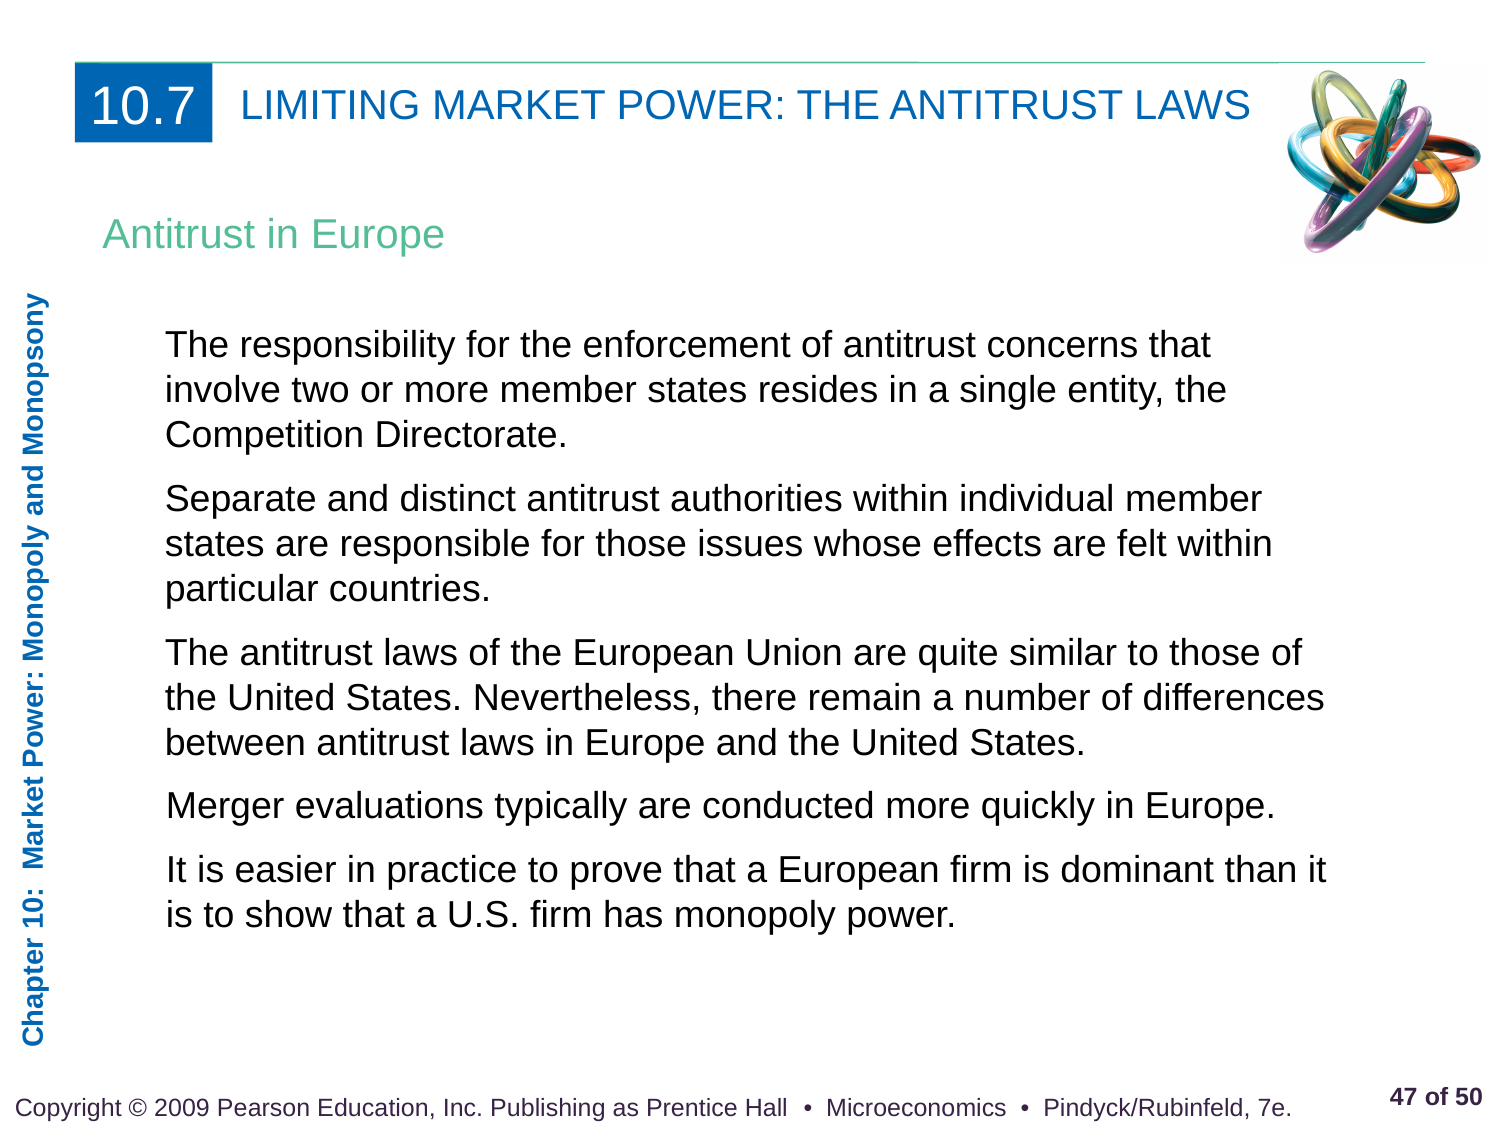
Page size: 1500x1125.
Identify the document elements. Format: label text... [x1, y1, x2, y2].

text_box The responsibility for the enforcement of antitrust concerns that involve two or more member states resides in a single entity, the Competition Directorate. Separate and distinct antitrust authorities within individual member states are responsible for those issues whose effects are felt within particular countries. The antitrust laws of the European Union are quite similar to those of the United States. Nevertheless, there remain a number of differences between antitrust laws in Europe and the United States. Merger evaluations typically are conducted more quickly in Europe. It is easier in practice to prove that a European firm is dominant than it is to show that a U.S. firm has monopoly power. [149, 312, 1350, 943]
picture [1278, 63, 1488, 263]
text_box Antitrust in Europe [87, 199, 1188, 284]
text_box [74, 62, 1279, 143]
